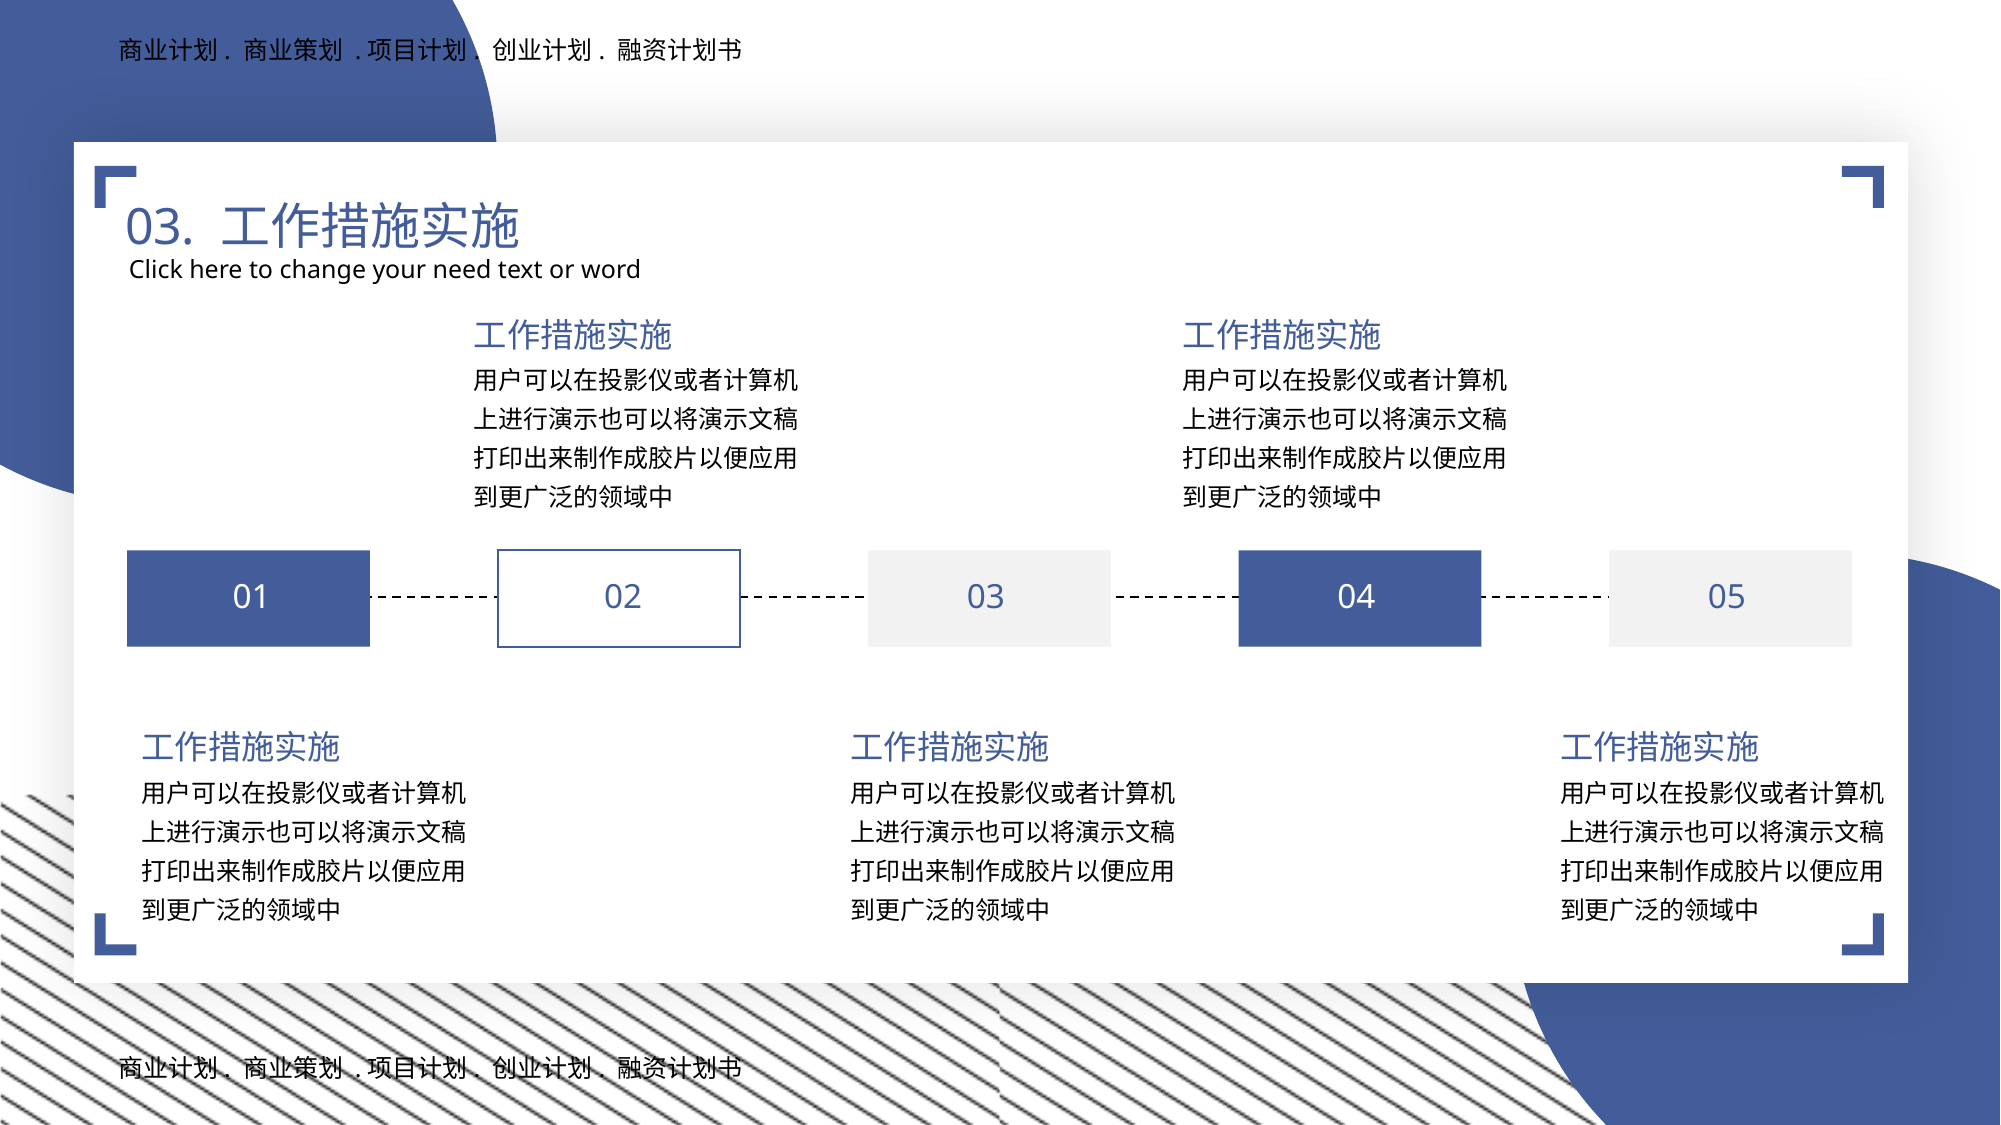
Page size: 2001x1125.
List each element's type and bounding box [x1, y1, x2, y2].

text_box [1167, 306, 1532, 521]
text_box [836, 719, 1200, 934]
text_box [126, 719, 491, 934]
text_box [91, 27, 1909, 141]
text_box [73, 141, 1909, 983]
text_box [1545, 719, 1909, 934]
text_box [0, 0, 2000, 1125]
text_box [114, 187, 733, 324]
text_box [458, 306, 823, 521]
text_box [91, 983, 1909, 1091]
